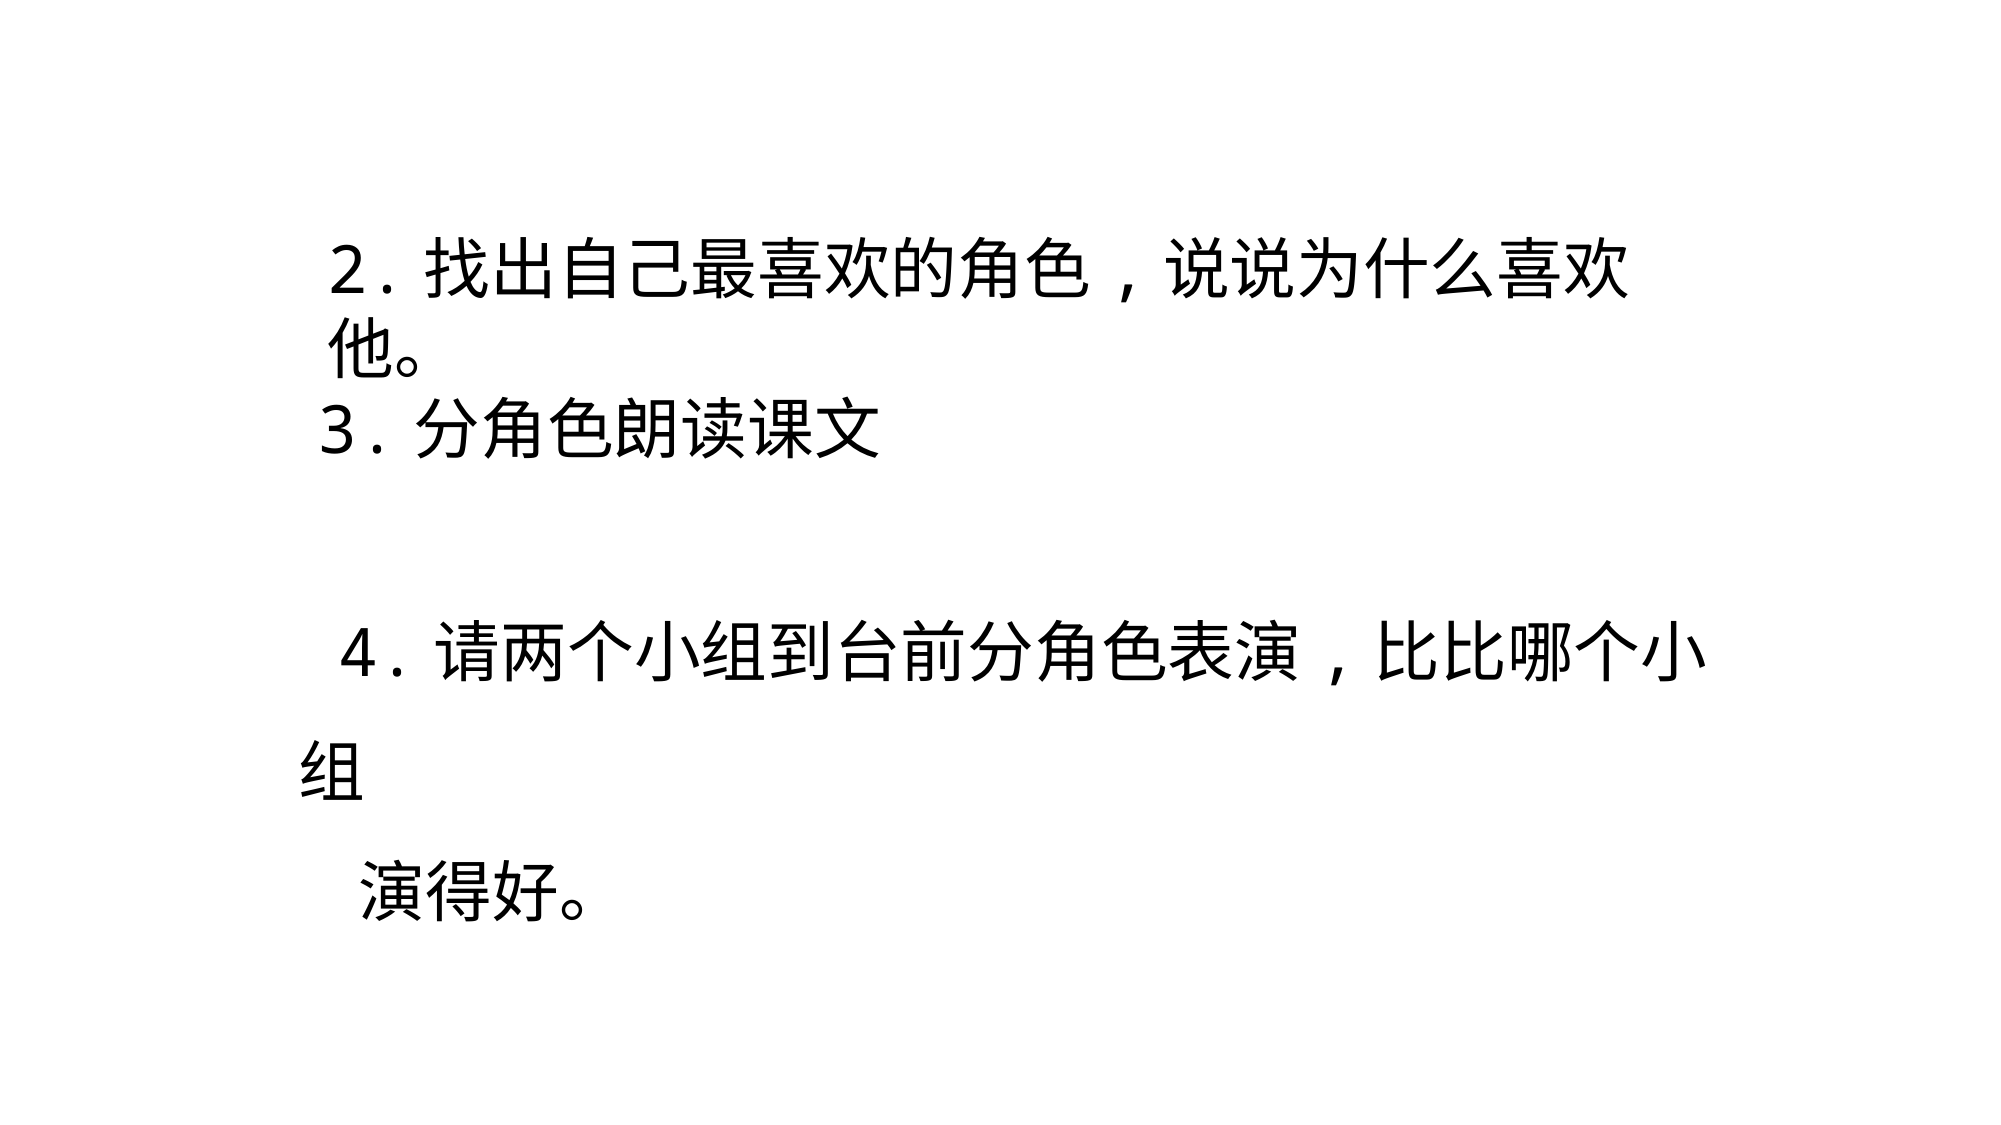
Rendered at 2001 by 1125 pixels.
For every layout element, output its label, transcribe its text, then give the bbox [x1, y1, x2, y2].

text_box 4.请两个小组到台前分角色表演,比比哪个小组 演得好。 [283, 562, 1766, 938]
text_box 2.找出自己最喜欢的角色,说说为什么喜欢他。 [312, 219, 1745, 395]
text_box 3.分角色朗读课文 [302, 379, 896, 475]
